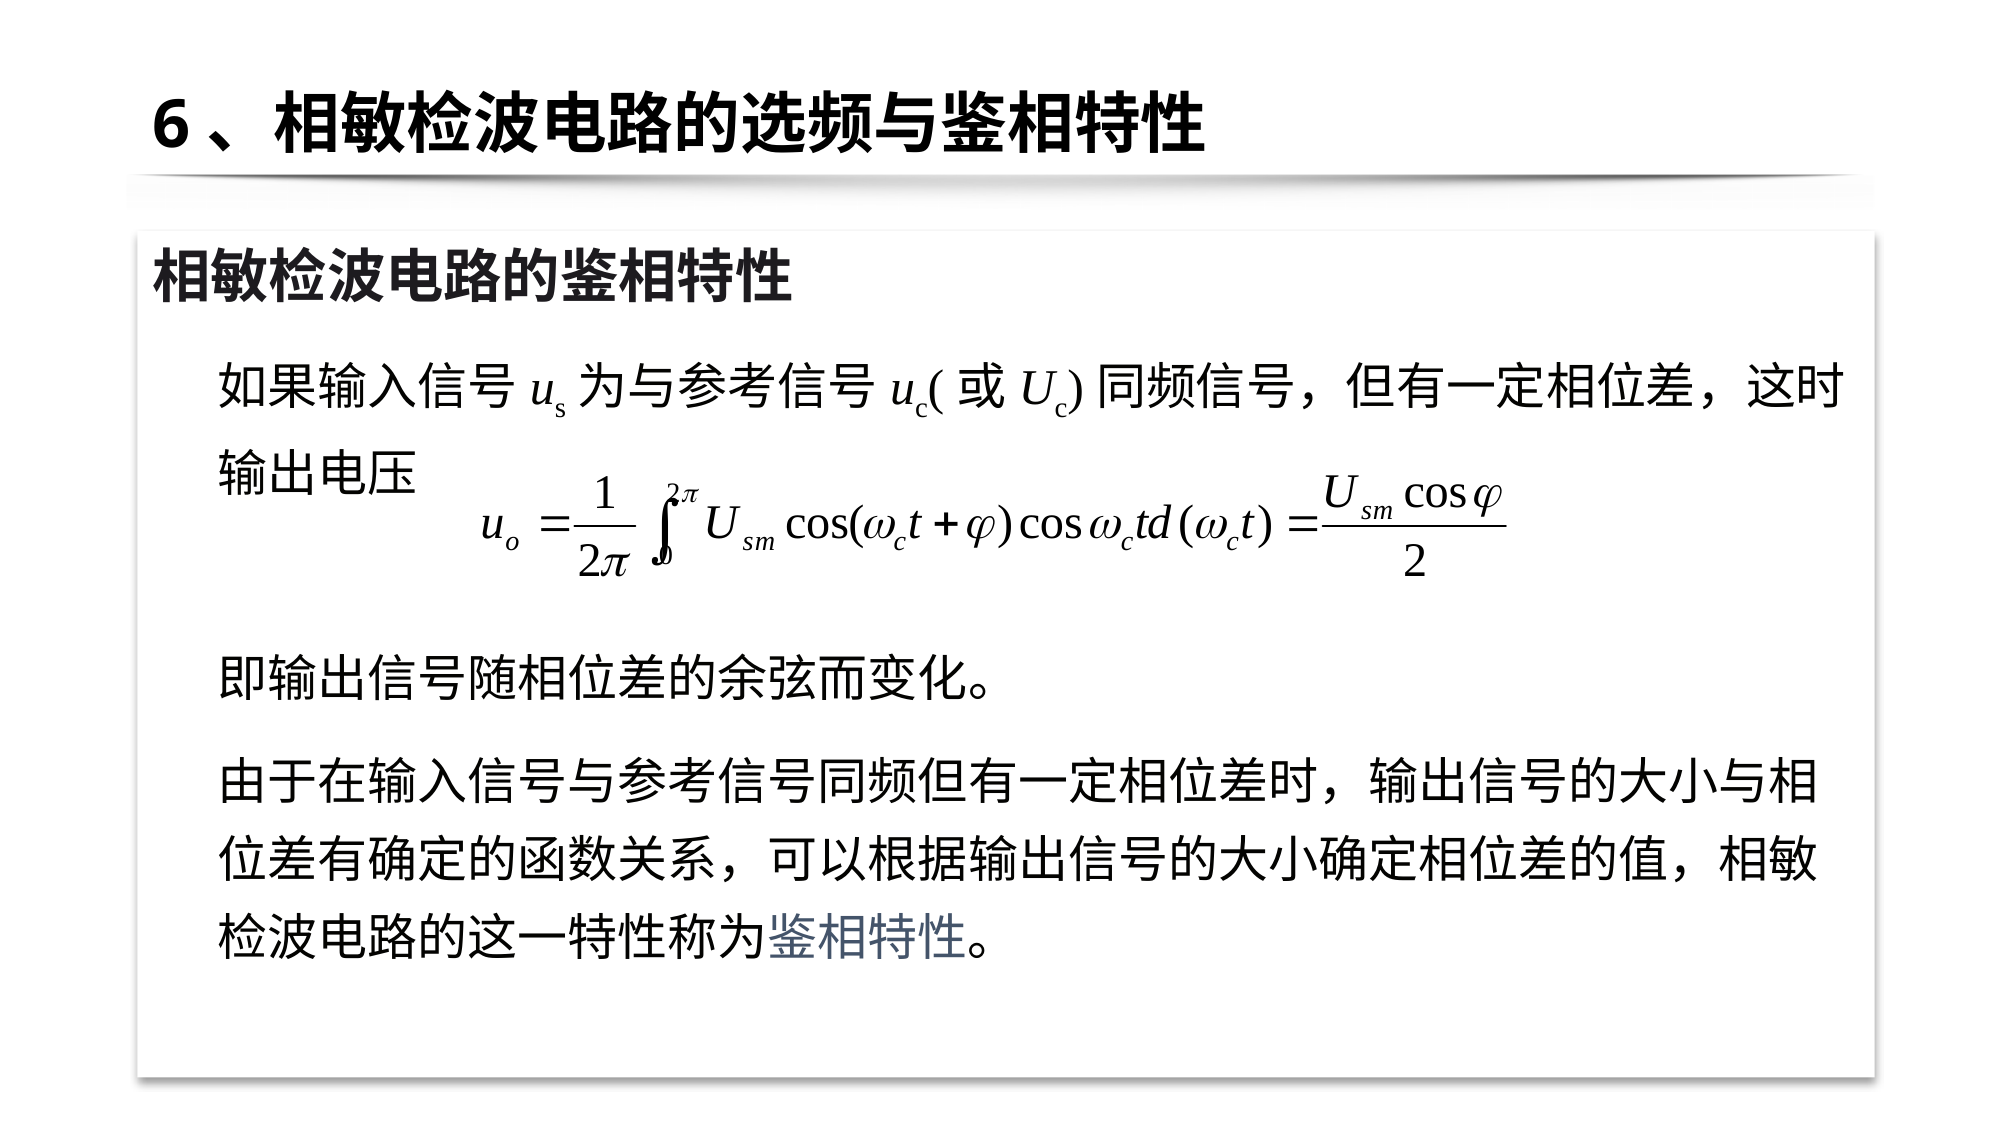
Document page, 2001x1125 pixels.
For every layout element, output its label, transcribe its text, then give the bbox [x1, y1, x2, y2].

text_box 如果输入信号us为与参考信号uc(或Uc)同频信号，但有一定相位差，这时输出电压 即输出信号随相位差的余弦而变化。 由于在输入信号与参考信号同频但有一定相位差时，输出信号的大小与相位差有确定的函数关系，可以根据输出信号的大小确定相位差的值，相敏检波电路的这一特性称为鉴相特性。 [202, 326, 1863, 974]
picture [127, 175, 1874, 211]
title 6、相敏检波电路的选频与鉴相特性 [137, 77, 1863, 175]
list 相敏检波电路的鉴相特性 [137, 196, 1863, 1014]
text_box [474, 461, 1515, 587]
